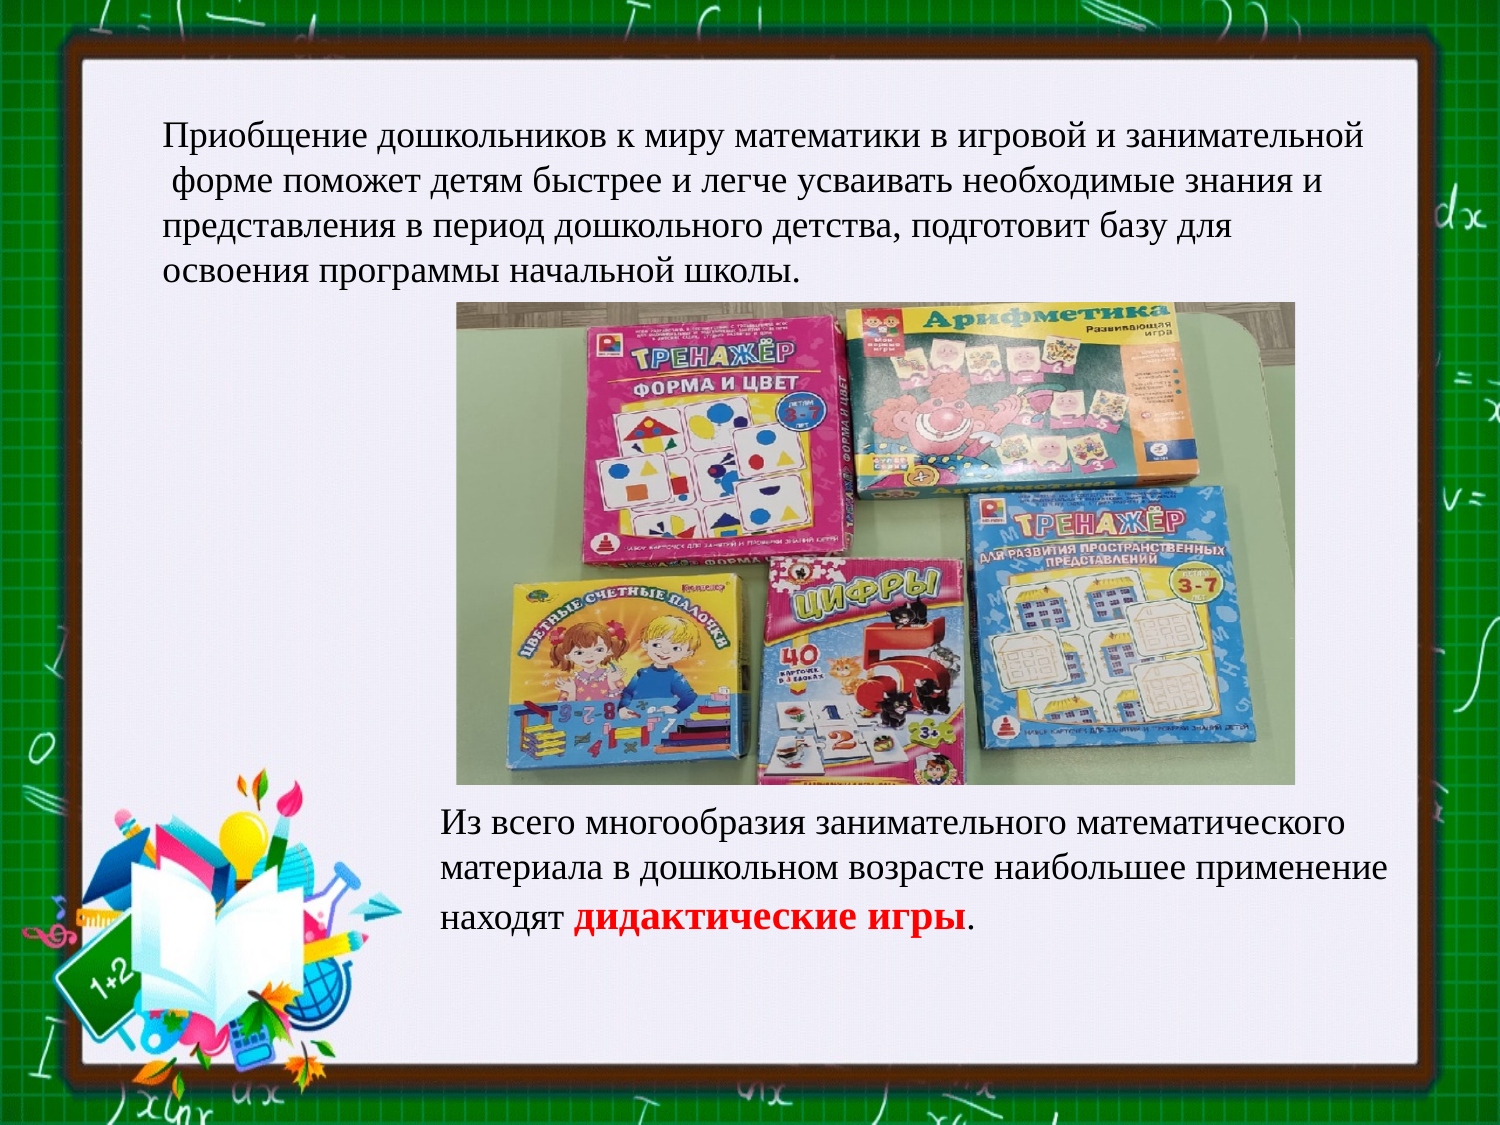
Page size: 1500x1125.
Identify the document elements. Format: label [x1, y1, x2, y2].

list [0, 0, 1500, 1125]
picture [456, 301, 1296, 789]
